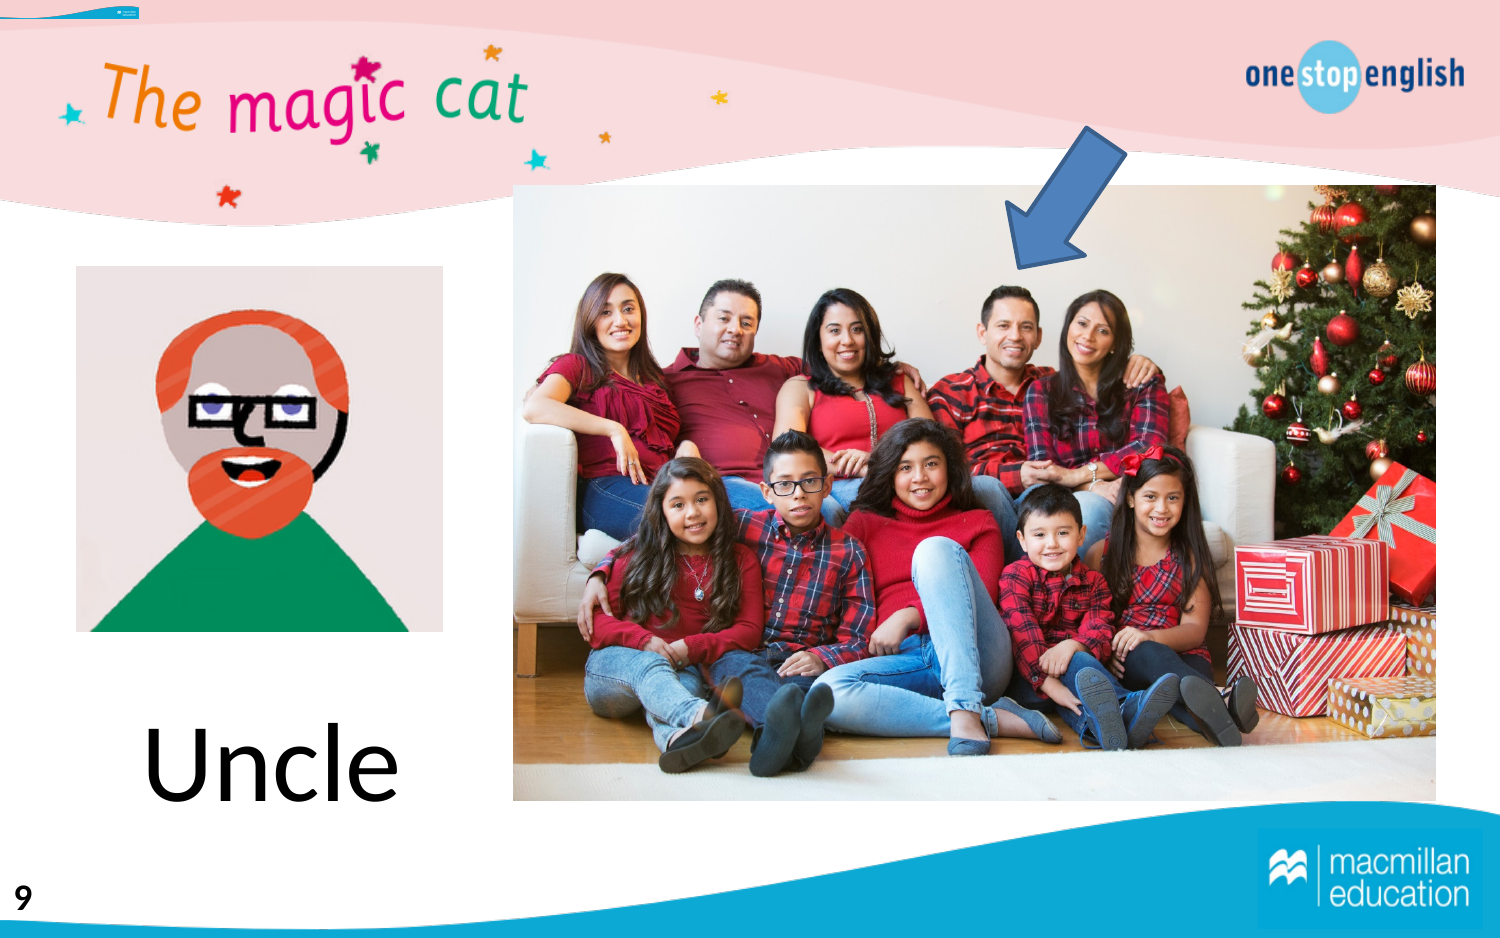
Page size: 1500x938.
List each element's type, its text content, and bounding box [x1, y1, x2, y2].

text_box [1046, 125, 1128, 183]
picture [76, 265, 443, 632]
footer 9 [0, 870, 55, 921]
text_box Uncle [76, 681, 467, 832]
picture [513, 184, 1436, 801]
